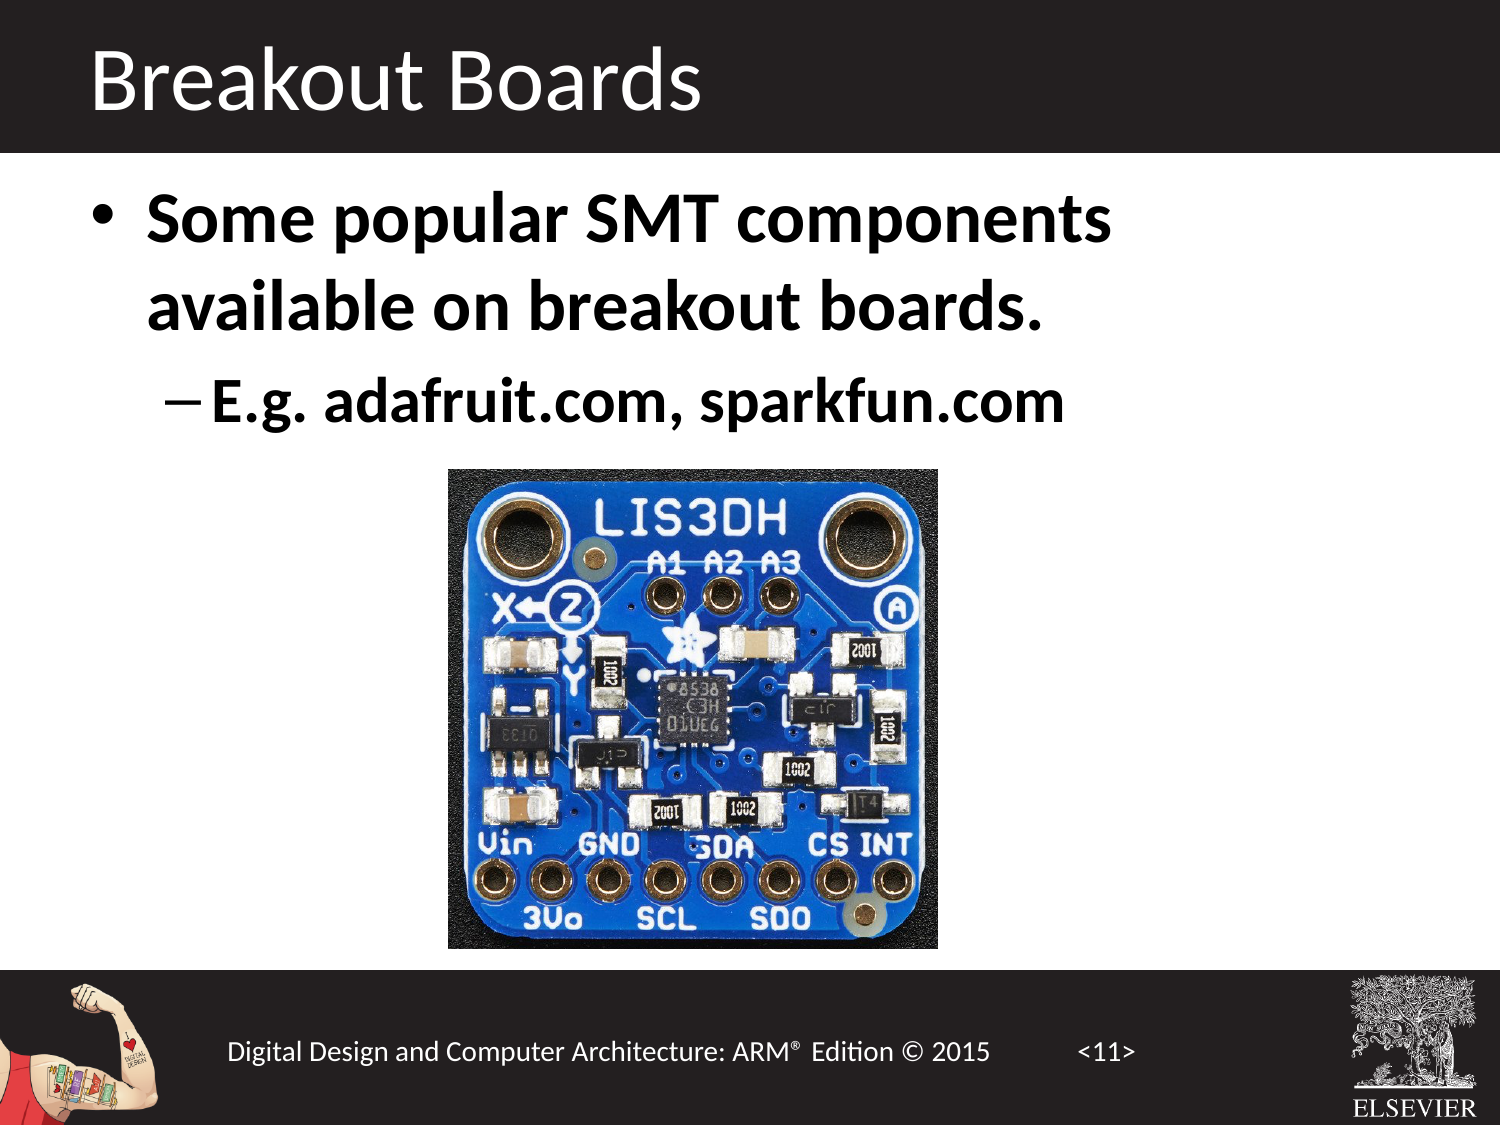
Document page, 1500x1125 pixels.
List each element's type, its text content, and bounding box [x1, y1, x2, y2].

picture [0, 979, 163, 1125]
picture [1350, 974, 1477, 1117]
text_box Breakout Boards [75, 11, 1375, 136]
list Some popular SMT components available on breakout boards. E.g. adafruit.com, sparkfun.com [75, 162, 1313, 975]
picture [448, 469, 938, 950]
